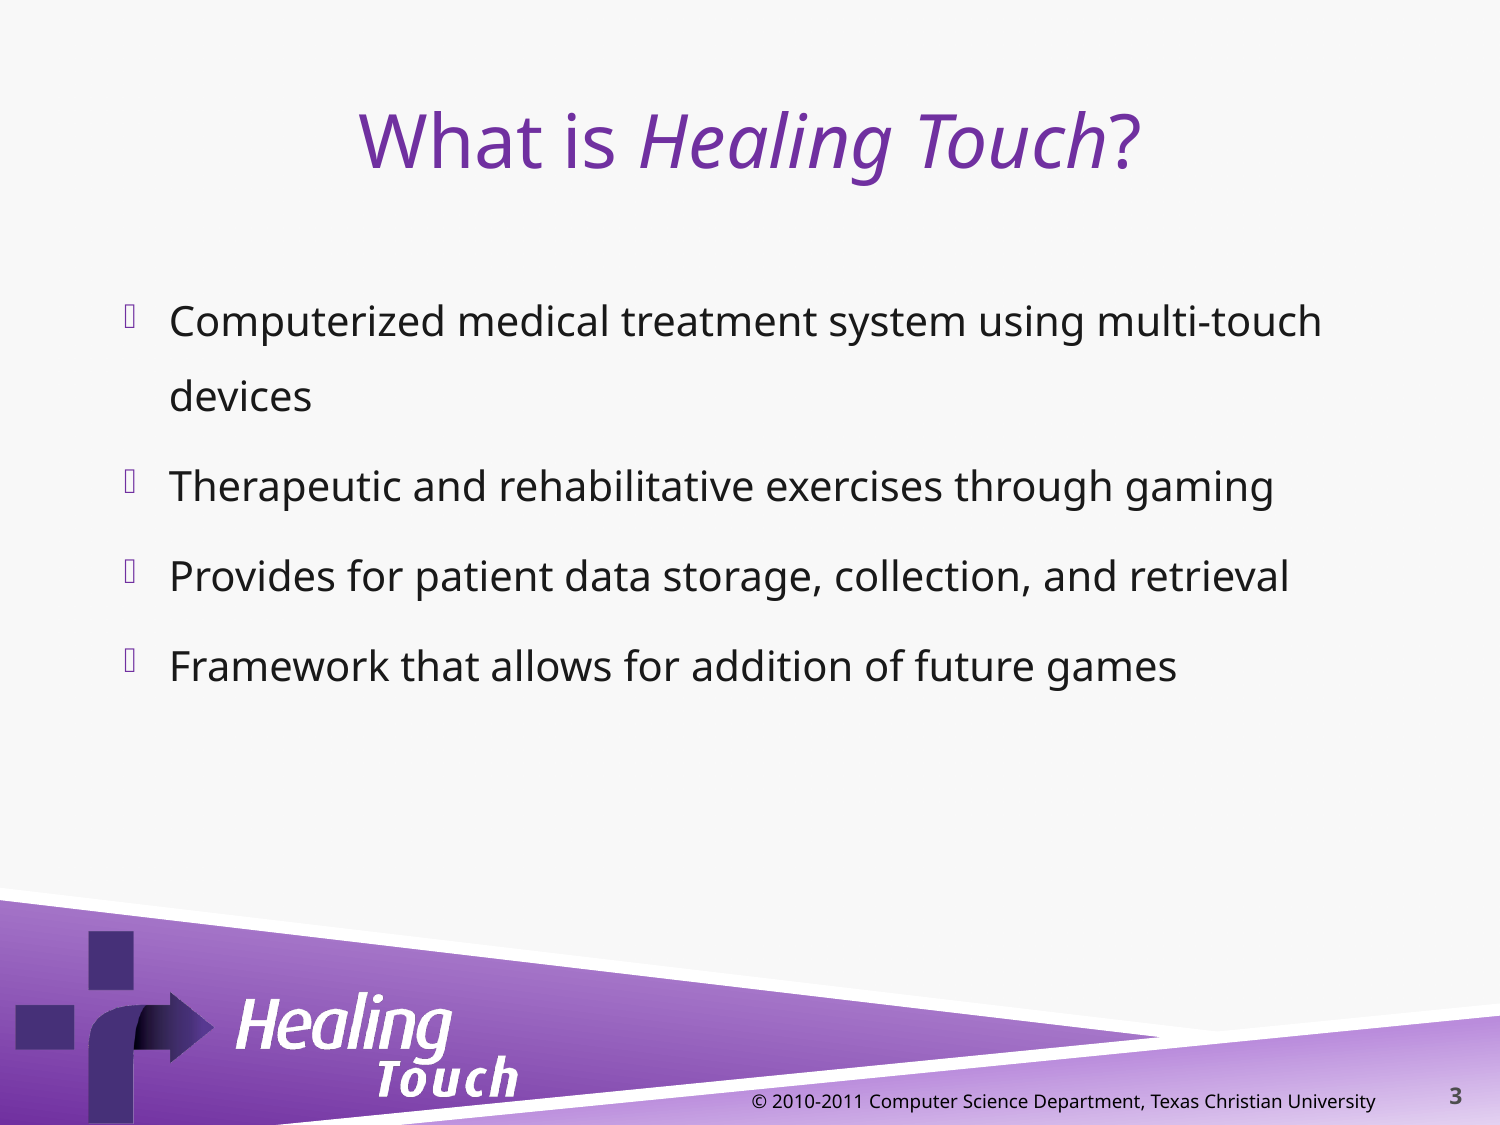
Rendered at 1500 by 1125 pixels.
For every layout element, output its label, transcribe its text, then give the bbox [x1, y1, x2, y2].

list Computerized medical treatment system using multi-touch devices Therapeutic and rehabilitative exercises through gaming Provides for patient data storage, collection, and retrieval Framework that allows for addition of future games [112, 262, 1388, 876]
picture [7, 927, 525, 1125]
slide_number 3 [1387, 1052, 1463, 1113]
slide_number © 2010-2011 Computer Science Department, Texas Christian University [737, 1052, 1375, 1113]
title What is Healing Touch? [112, 45, 1388, 233]
